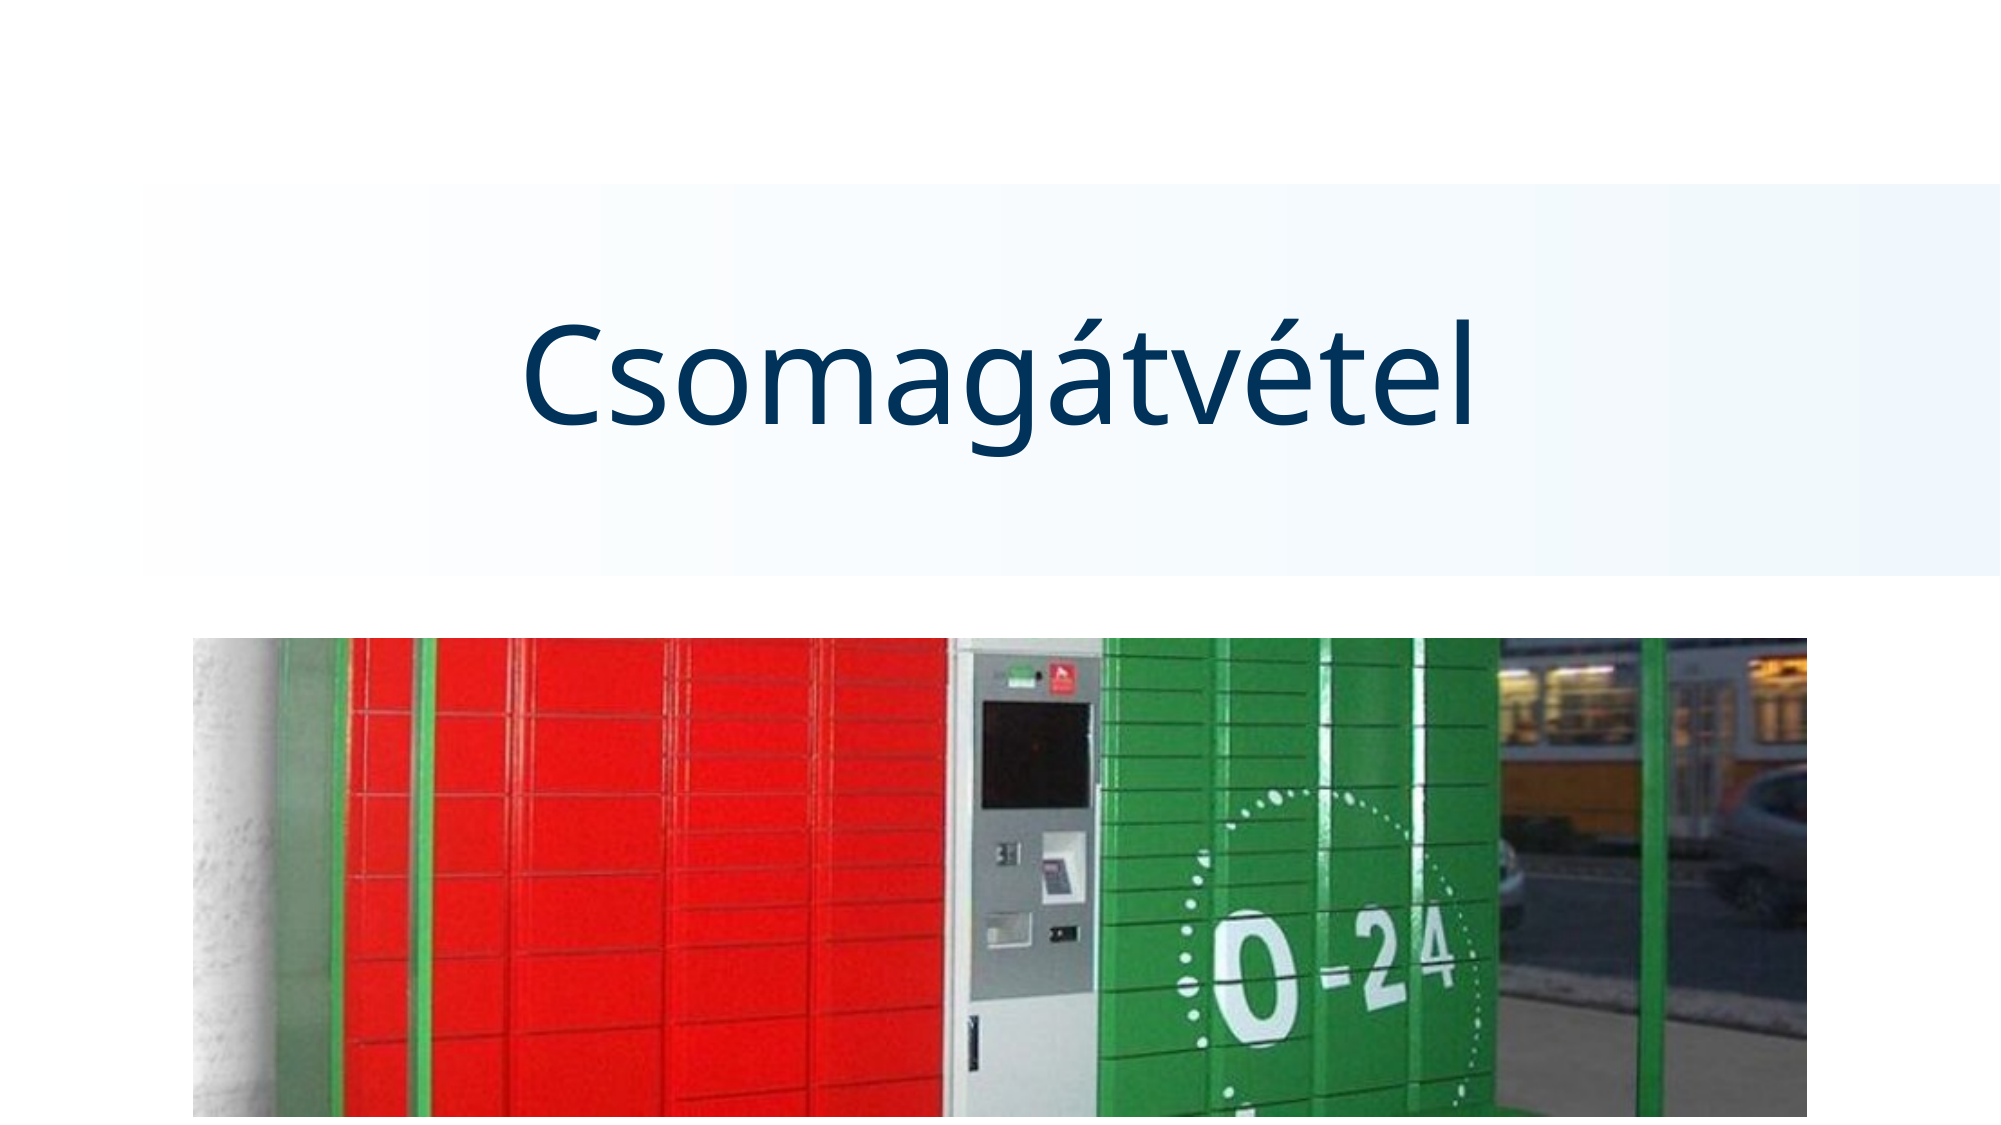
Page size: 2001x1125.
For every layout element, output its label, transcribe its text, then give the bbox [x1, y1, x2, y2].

title Csomagátvétel [0, 184, 2000, 576]
picture [192, 637, 1807, 1118]
